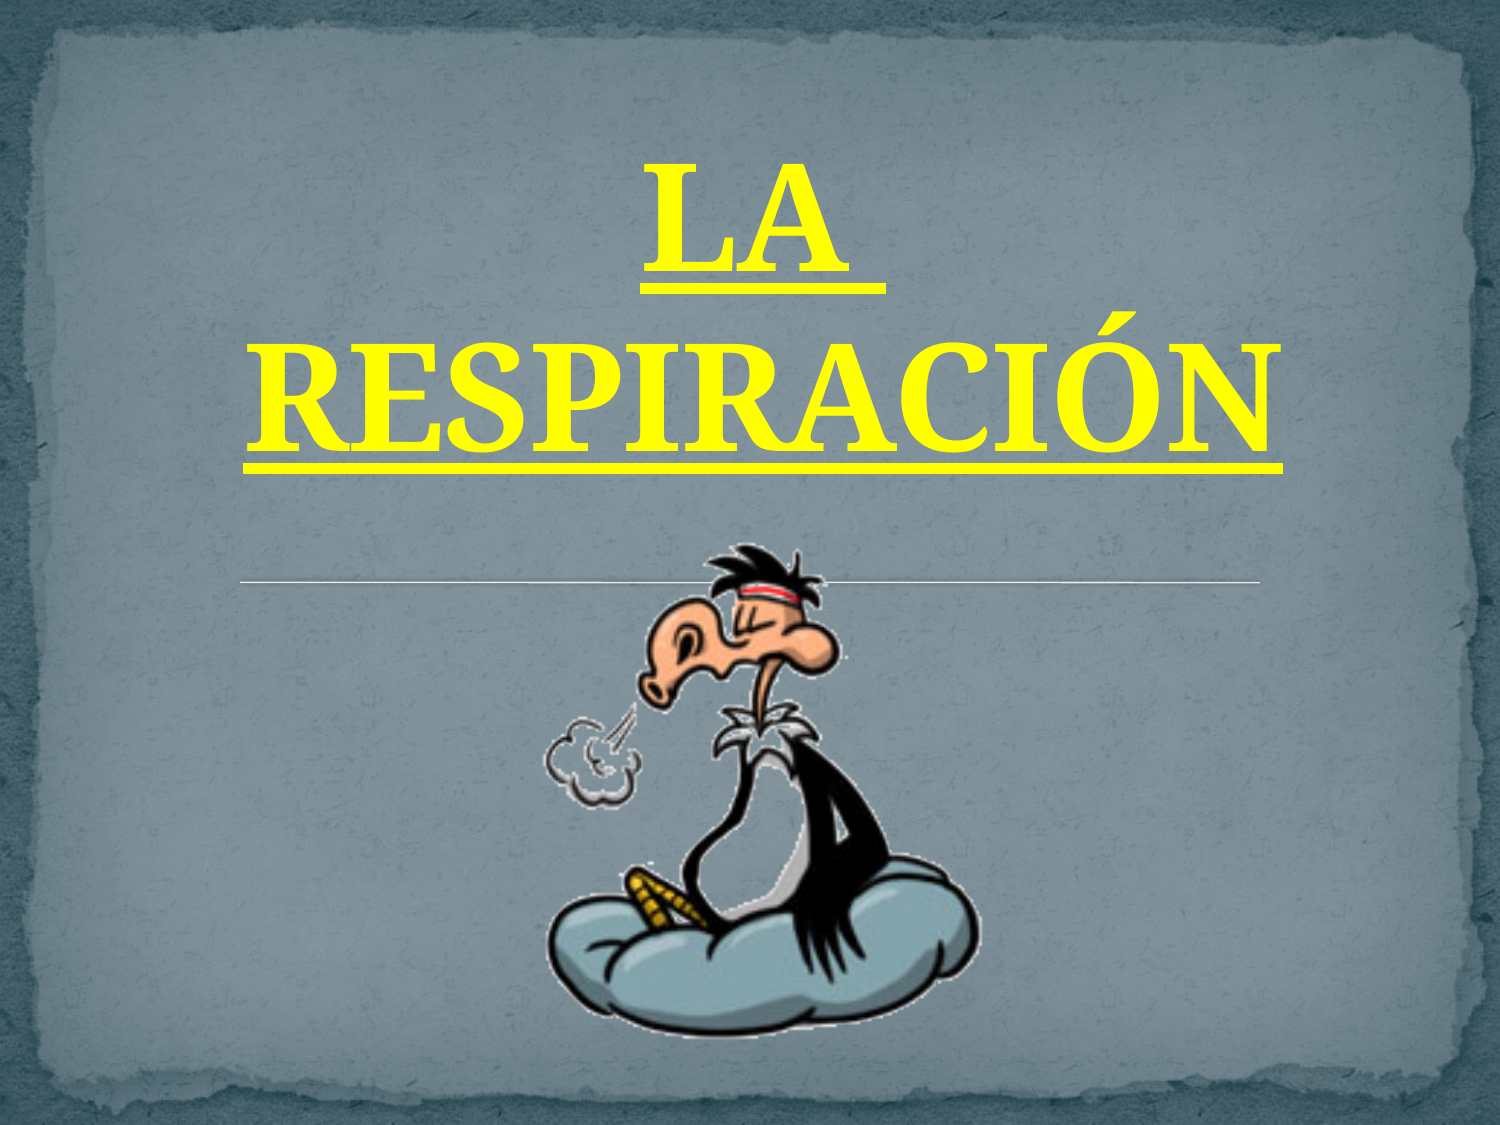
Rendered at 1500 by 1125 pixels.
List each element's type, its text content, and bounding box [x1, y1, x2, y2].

title LA RESPIRACIÓN [81, 304, 1445, 490]
picture [527, 515, 997, 1048]
